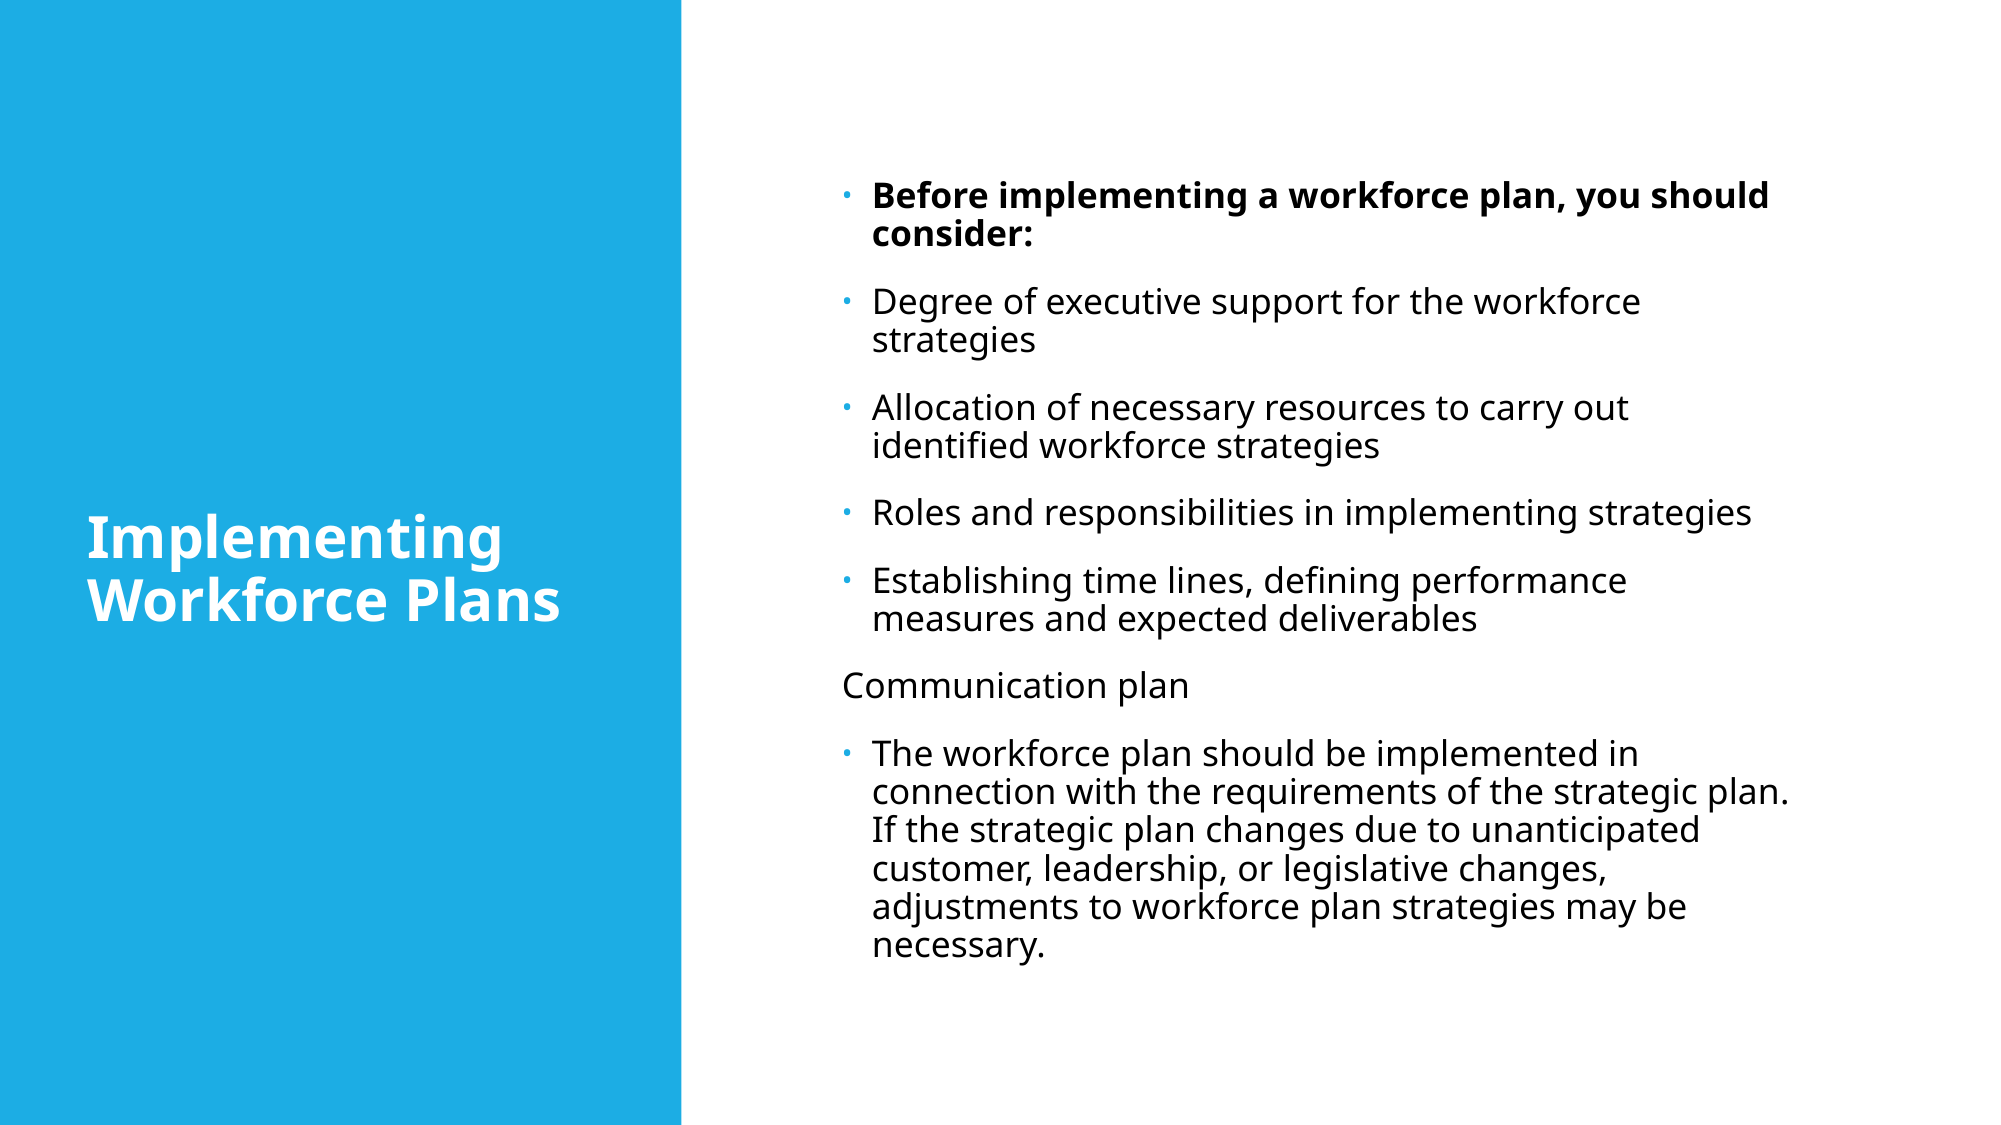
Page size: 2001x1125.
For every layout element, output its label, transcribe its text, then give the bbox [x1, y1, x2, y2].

list Before implementing a workforce plan, you should consider: Degree of executive support for the workforce strategies Allocation of necessary resources to carry out identified workforce strategies Roles and responsibilities in implementing strategies Establishing time lines, defining performance measures and expected deliverables Communication plan The workforce plan should be implemented in connection with the requirements of the strategic plan. If the strategic plan changes due to unanticipated customer, leadership, or legislative changes, adjustments to workforce plan strategies may be necessary. [819, 143, 1807, 1000]
title Implementing Workforce Plans [72, 143, 610, 1000]
text_box [683, 0, 2000, 1125]
text_box [0, 0, 683, 1125]
